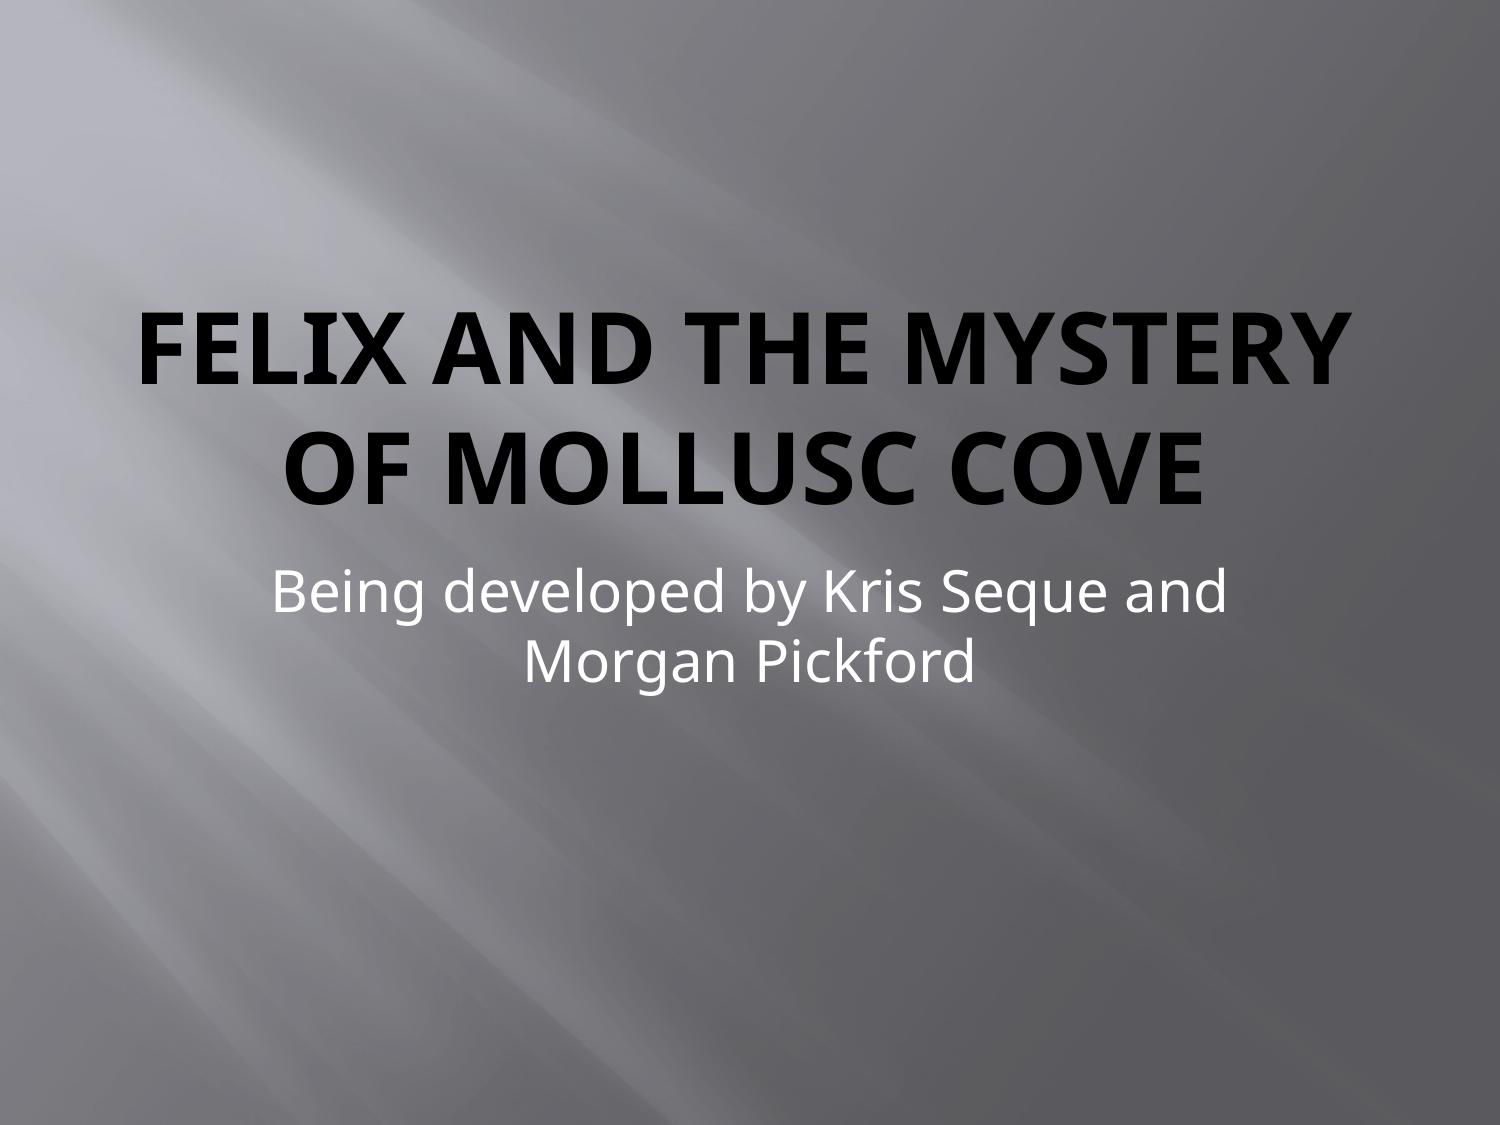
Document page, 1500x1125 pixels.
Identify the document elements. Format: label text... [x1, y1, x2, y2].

title Felix and the Mystery of Mollusc Cove [69, 224, 1420, 525]
subtitle Being developed by Kris Seque and Morgan Pickford [225, 546, 1275, 834]
